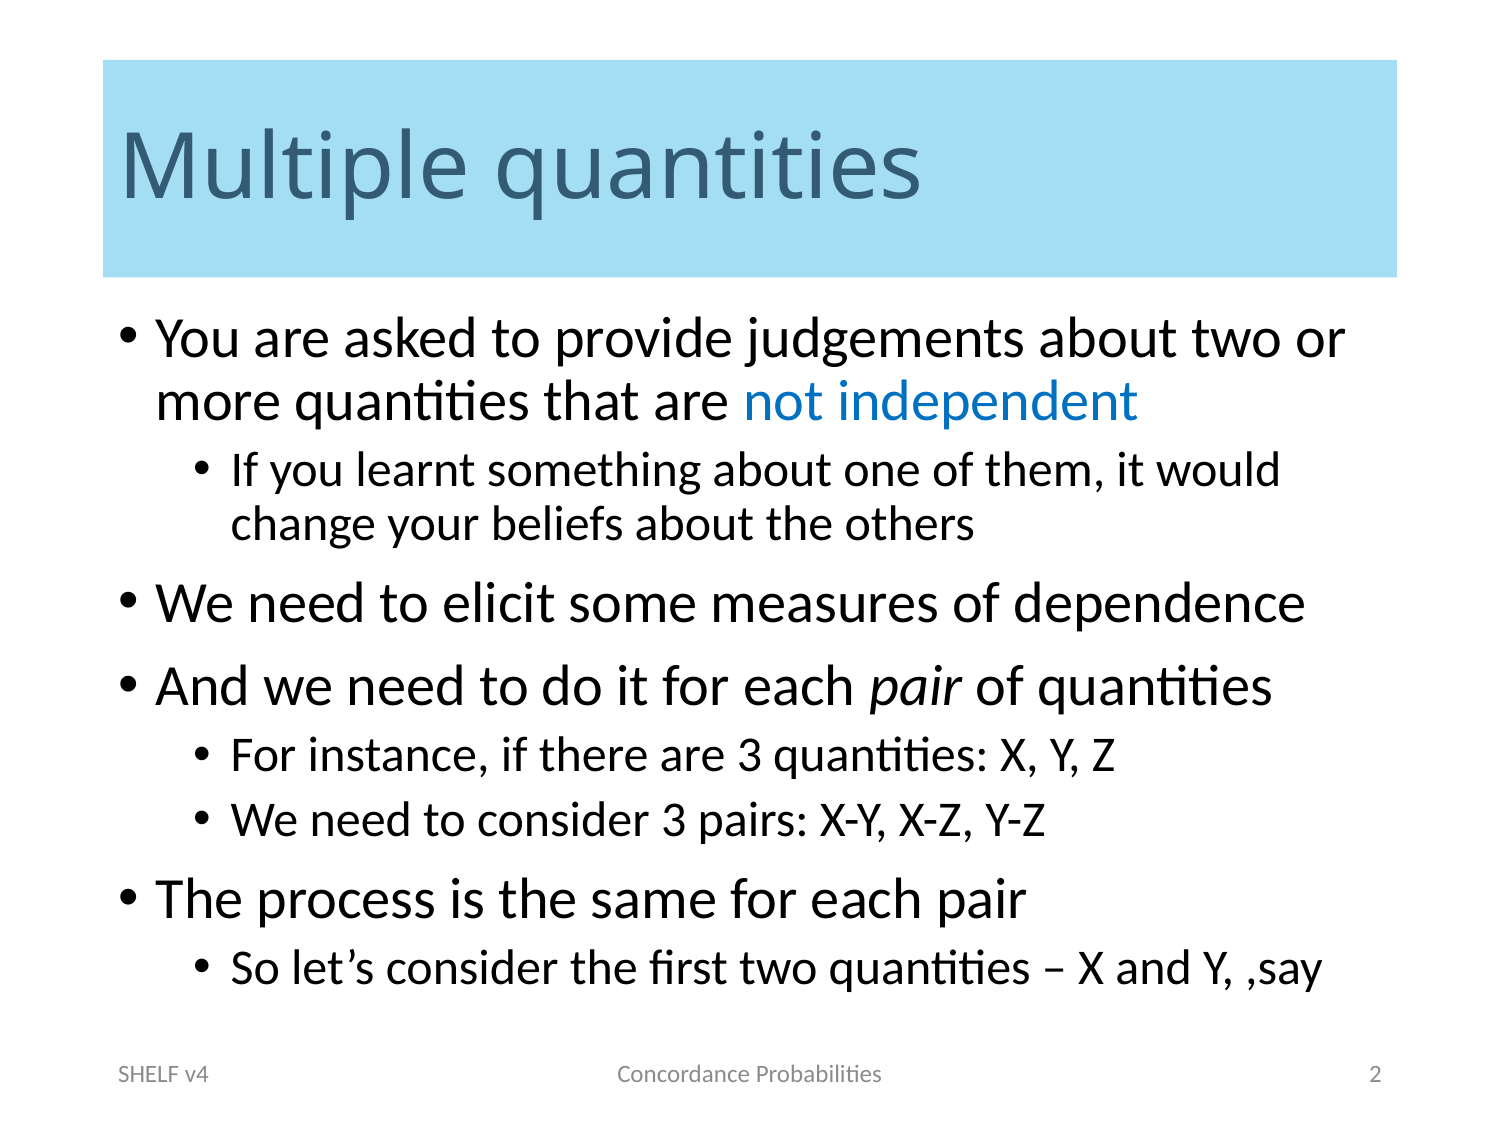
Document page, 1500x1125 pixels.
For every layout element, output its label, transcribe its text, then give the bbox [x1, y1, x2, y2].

title Multiple quantities [103, 59, 1397, 278]
slide_number SHELF v4 [103, 1042, 441, 1103]
slide_number 2 [1059, 1042, 1397, 1103]
list You are asked to provide judgements about two or more quantities that are not independent If you learnt something about one of them, it would change your beliefs about the others We need to elicit some measures of dependence And we need to do it for each pair of quantities For instance, if there are 3 quantities: X, Y, Z We need to consider 3 pairs: X-Y, X-Z, Y-Z The process is the same for each pair So let’s consider the first two quantities – X and Y, ,say [103, 299, 1397, 1014]
footer Concordance Probabilities [496, 1042, 1004, 1103]
